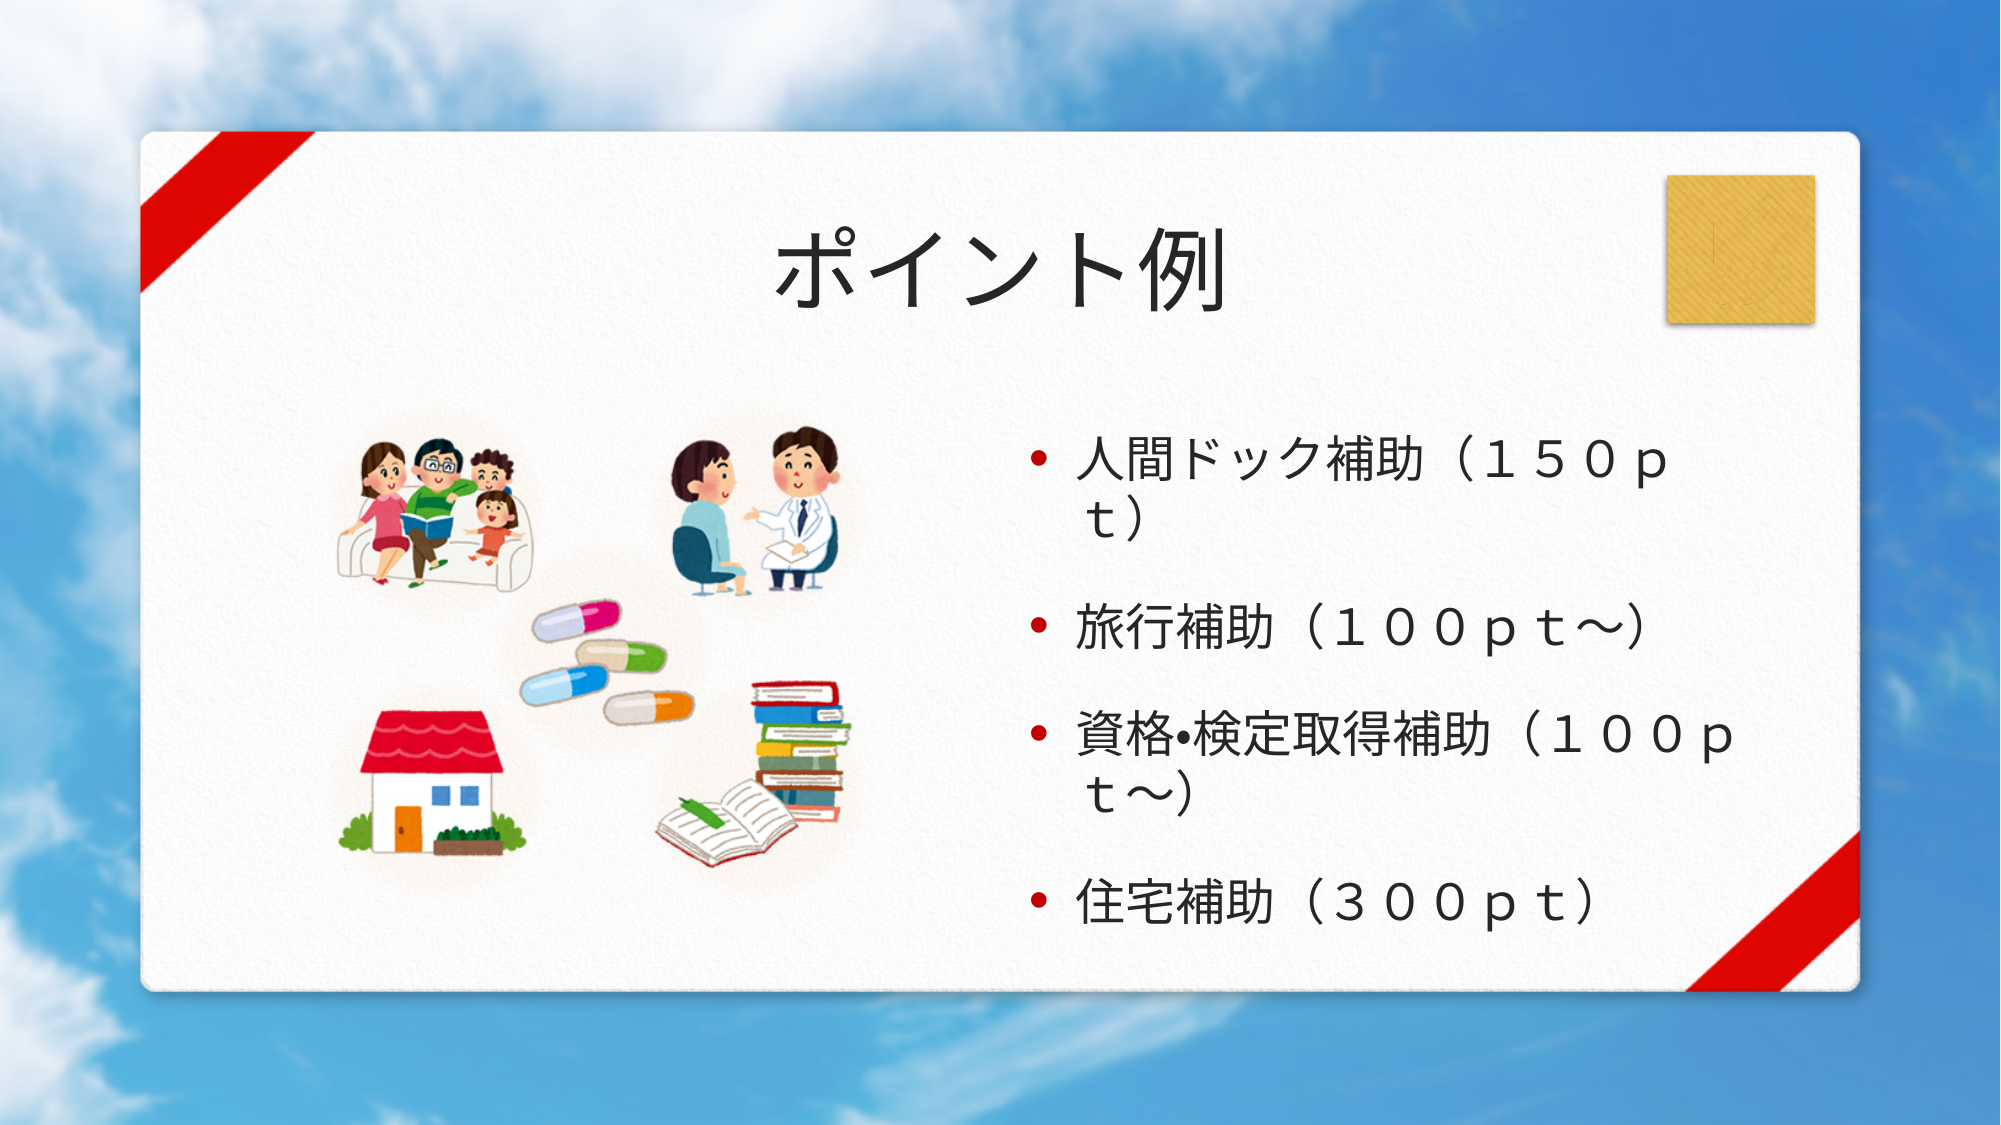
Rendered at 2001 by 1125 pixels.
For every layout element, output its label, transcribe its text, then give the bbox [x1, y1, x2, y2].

title ポイント例 [212, 161, 1788, 375]
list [308, 374, 887, 919]
list 人間ドック補助（１５０ｐｔ） 旅行補助（１００ｐｔ～） 資格・検定取得補助（１００ｐｔ～） 住宅補助（３００ｐｔ） [1013, 420, 1788, 963]
picture [0, 0, 2001, 1125]
text_box [1667, 175, 1816, 324]
